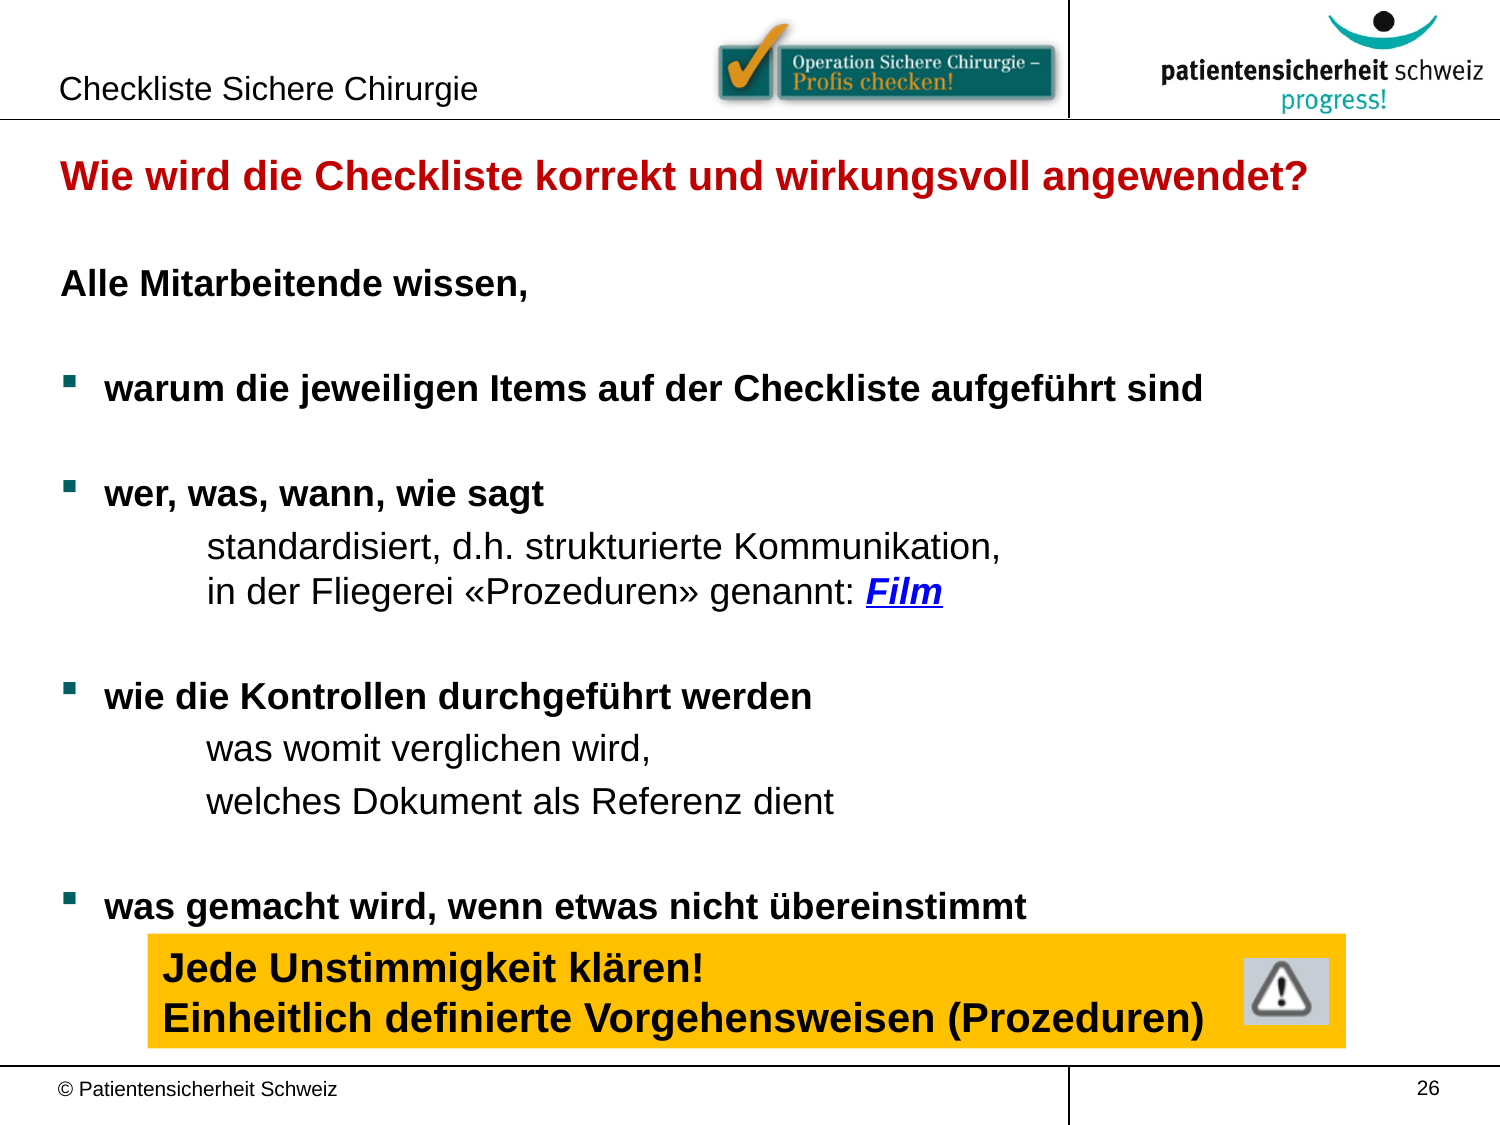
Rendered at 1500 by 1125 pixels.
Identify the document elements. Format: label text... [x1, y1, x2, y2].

picture [1244, 958, 1329, 1025]
list Checkliste Sichere Chirurgie [0, 0, 1069, 119]
text_box Jede Unstimmigkeit klären! Einheitlich definierte Vorgehensweisen (Prozeduren) [584, 933, 1346, 1049]
picture [1162, 11, 1483, 114]
list Wie wird die Checkliste korrekt und wirkungsvoll angewendet? Alle Mitarbeitende wissen, warum die jeweiligen Items auf der Checkliste aufgeführt sind wer, was, wann, wie sagt standardisiert, d.h. strukturierte Kommunikation, in der Fliegerei «Prozeduren» genannt: Film wie die Kontrollen durchgeführt werden was womit verglichen wird, welches Dokument als Referenz dient was gemacht wird, wenn etwas nicht übereinstimmt [60, 149, 1442, 929]
slide_number 26 [1357, 1074, 1440, 1100]
slide_number © Patientensicherheit Schweiz [57, 761, 584, 1125]
